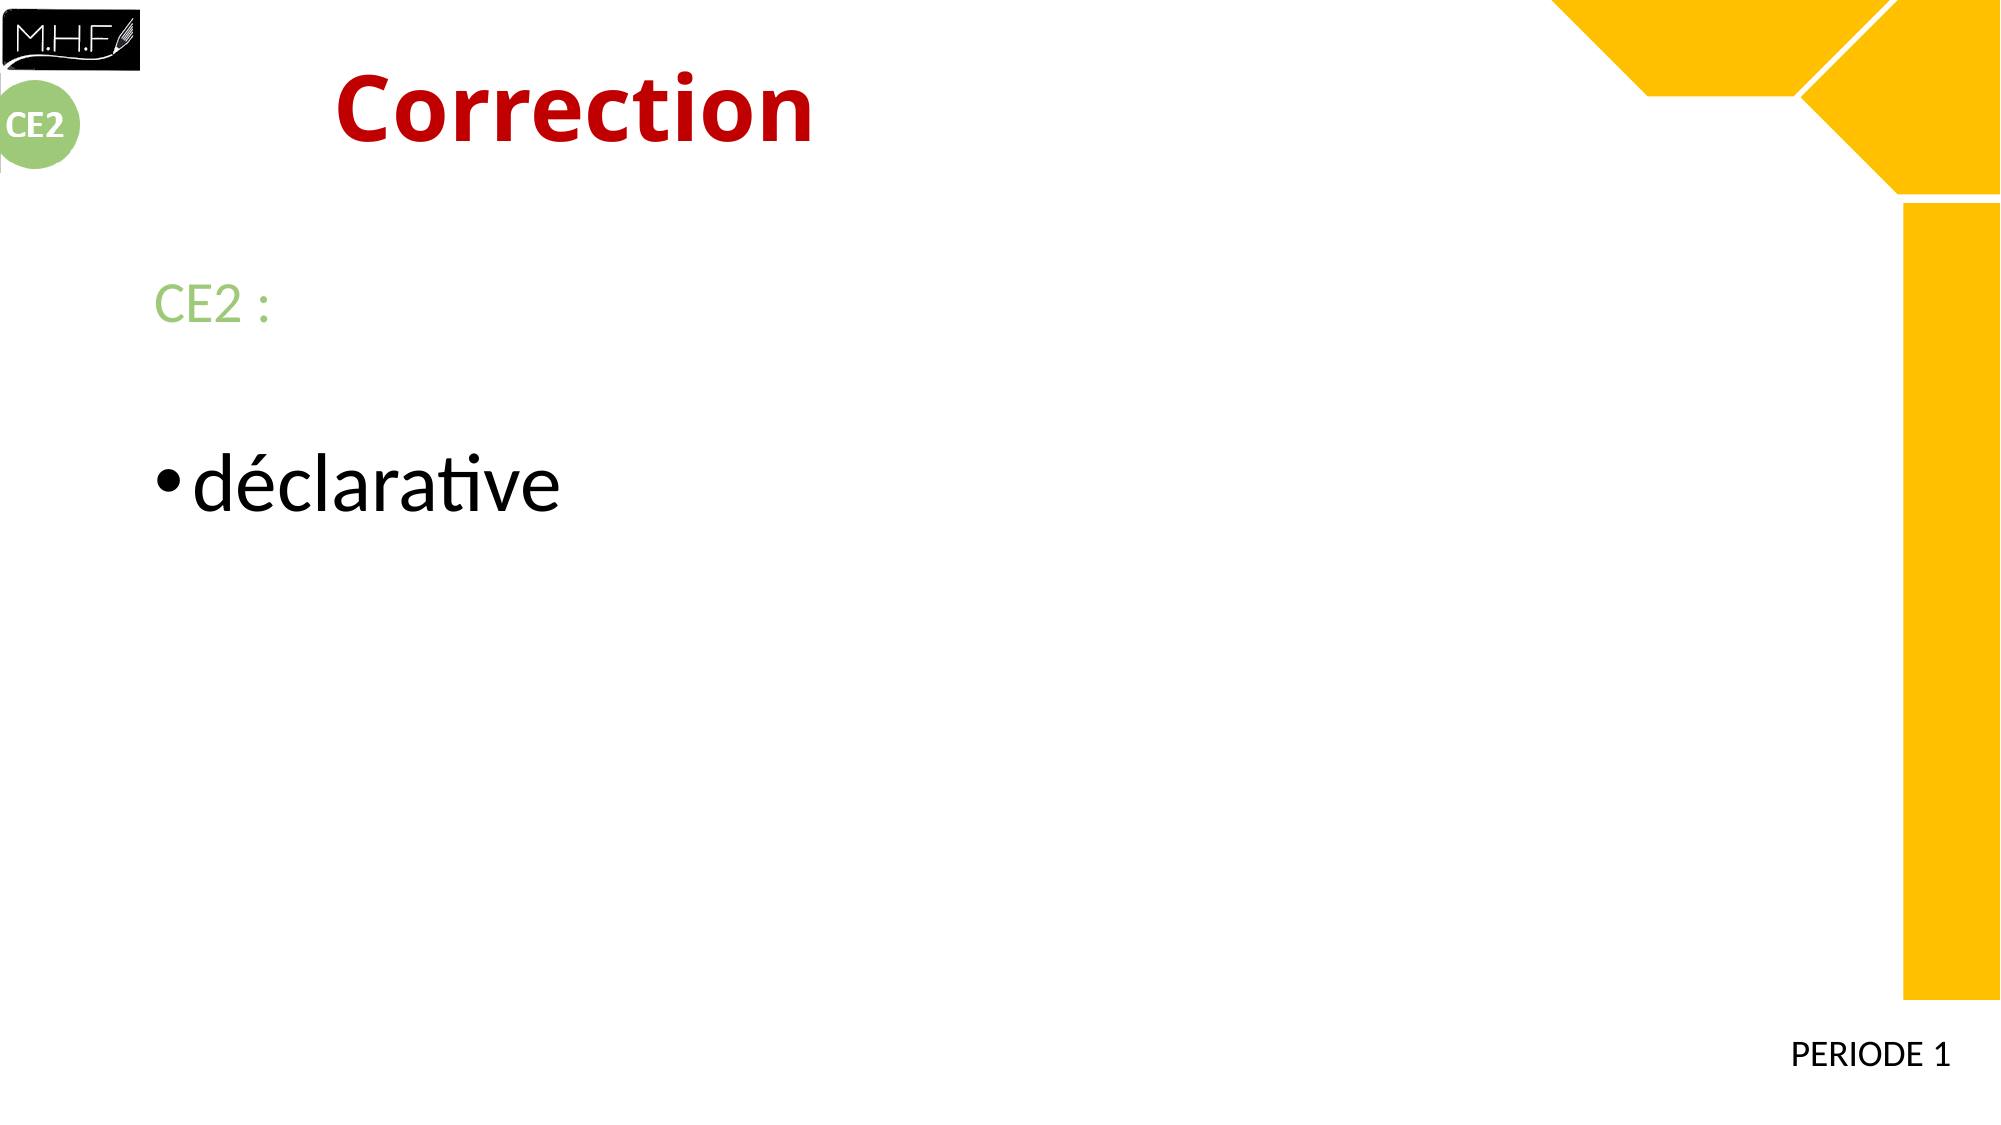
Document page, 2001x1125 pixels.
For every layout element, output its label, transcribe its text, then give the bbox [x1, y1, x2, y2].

text_box CE2 : déclarative [139, 264, 1211, 537]
text_box [1902, 202, 2000, 1001]
title Correction [318, 3, 1865, 221]
picture [0, 7, 140, 173]
text_box PERIODE 1 [1362, 1021, 1967, 1125]
text_box [1549, 0, 1892, 98]
text_box [1799, 0, 2000, 196]
